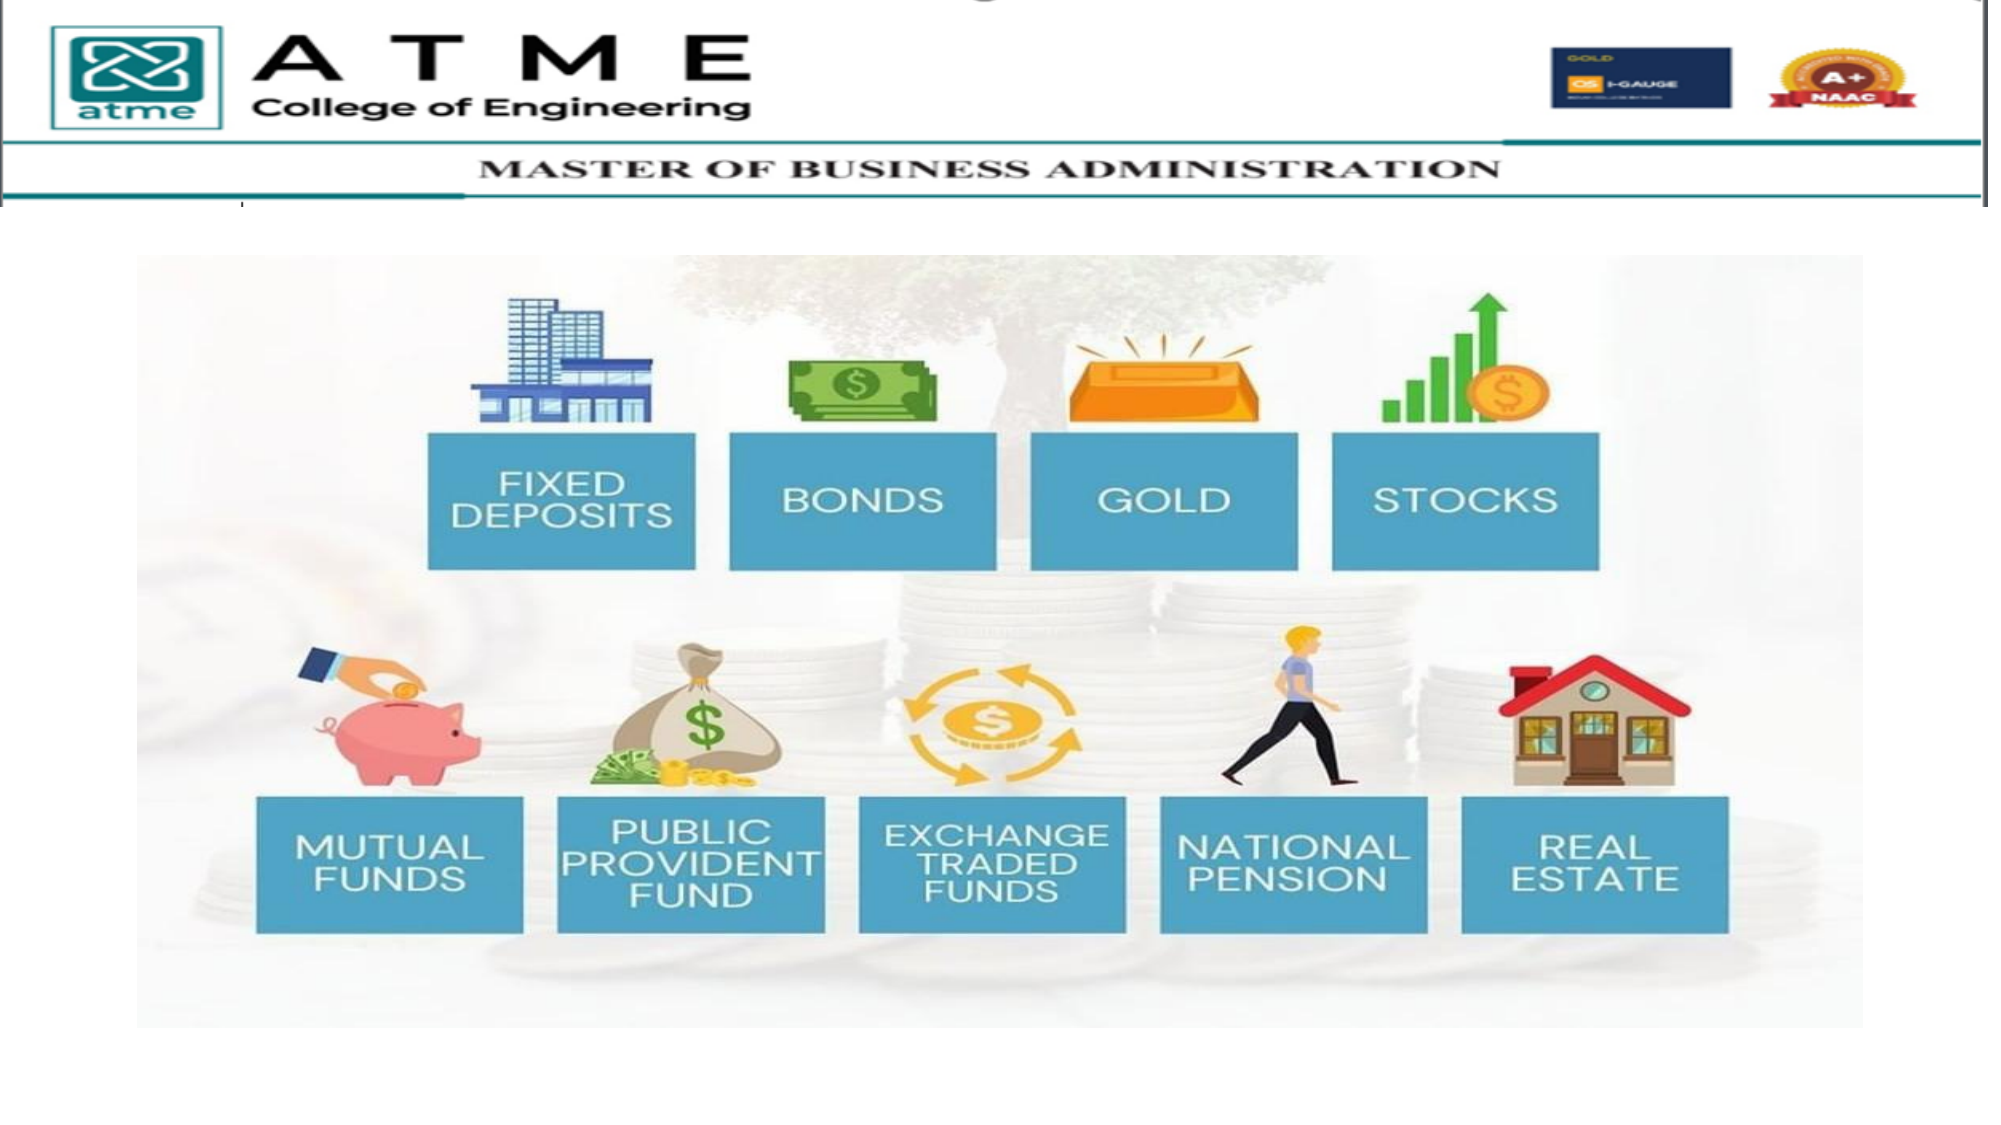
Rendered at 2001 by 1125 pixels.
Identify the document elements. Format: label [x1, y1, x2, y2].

picture [0, 0, 1988, 207]
picture [137, 255, 1863, 1028]
